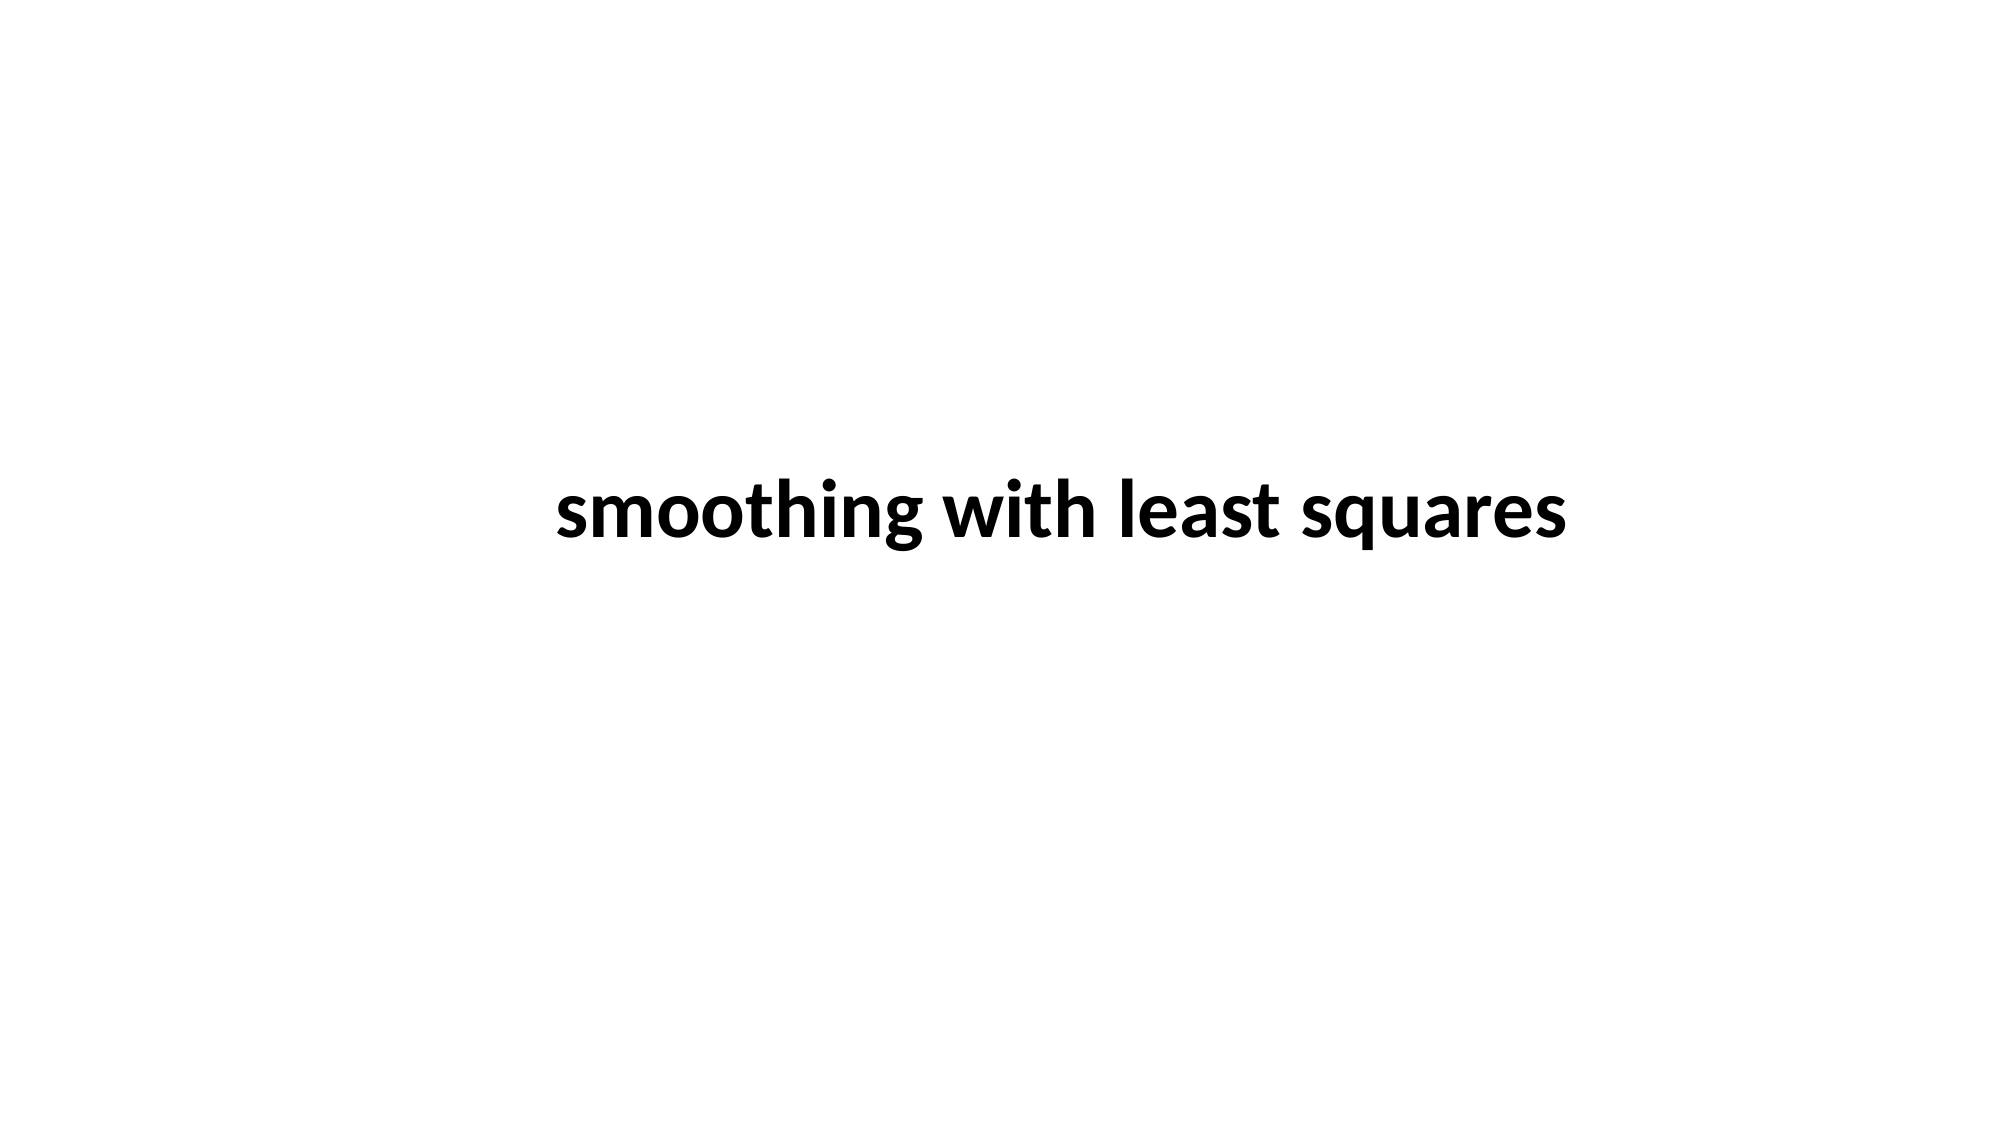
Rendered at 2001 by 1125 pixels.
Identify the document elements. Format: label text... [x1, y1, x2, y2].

text_box smoothing with least squares [176, 446, 1948, 562]
